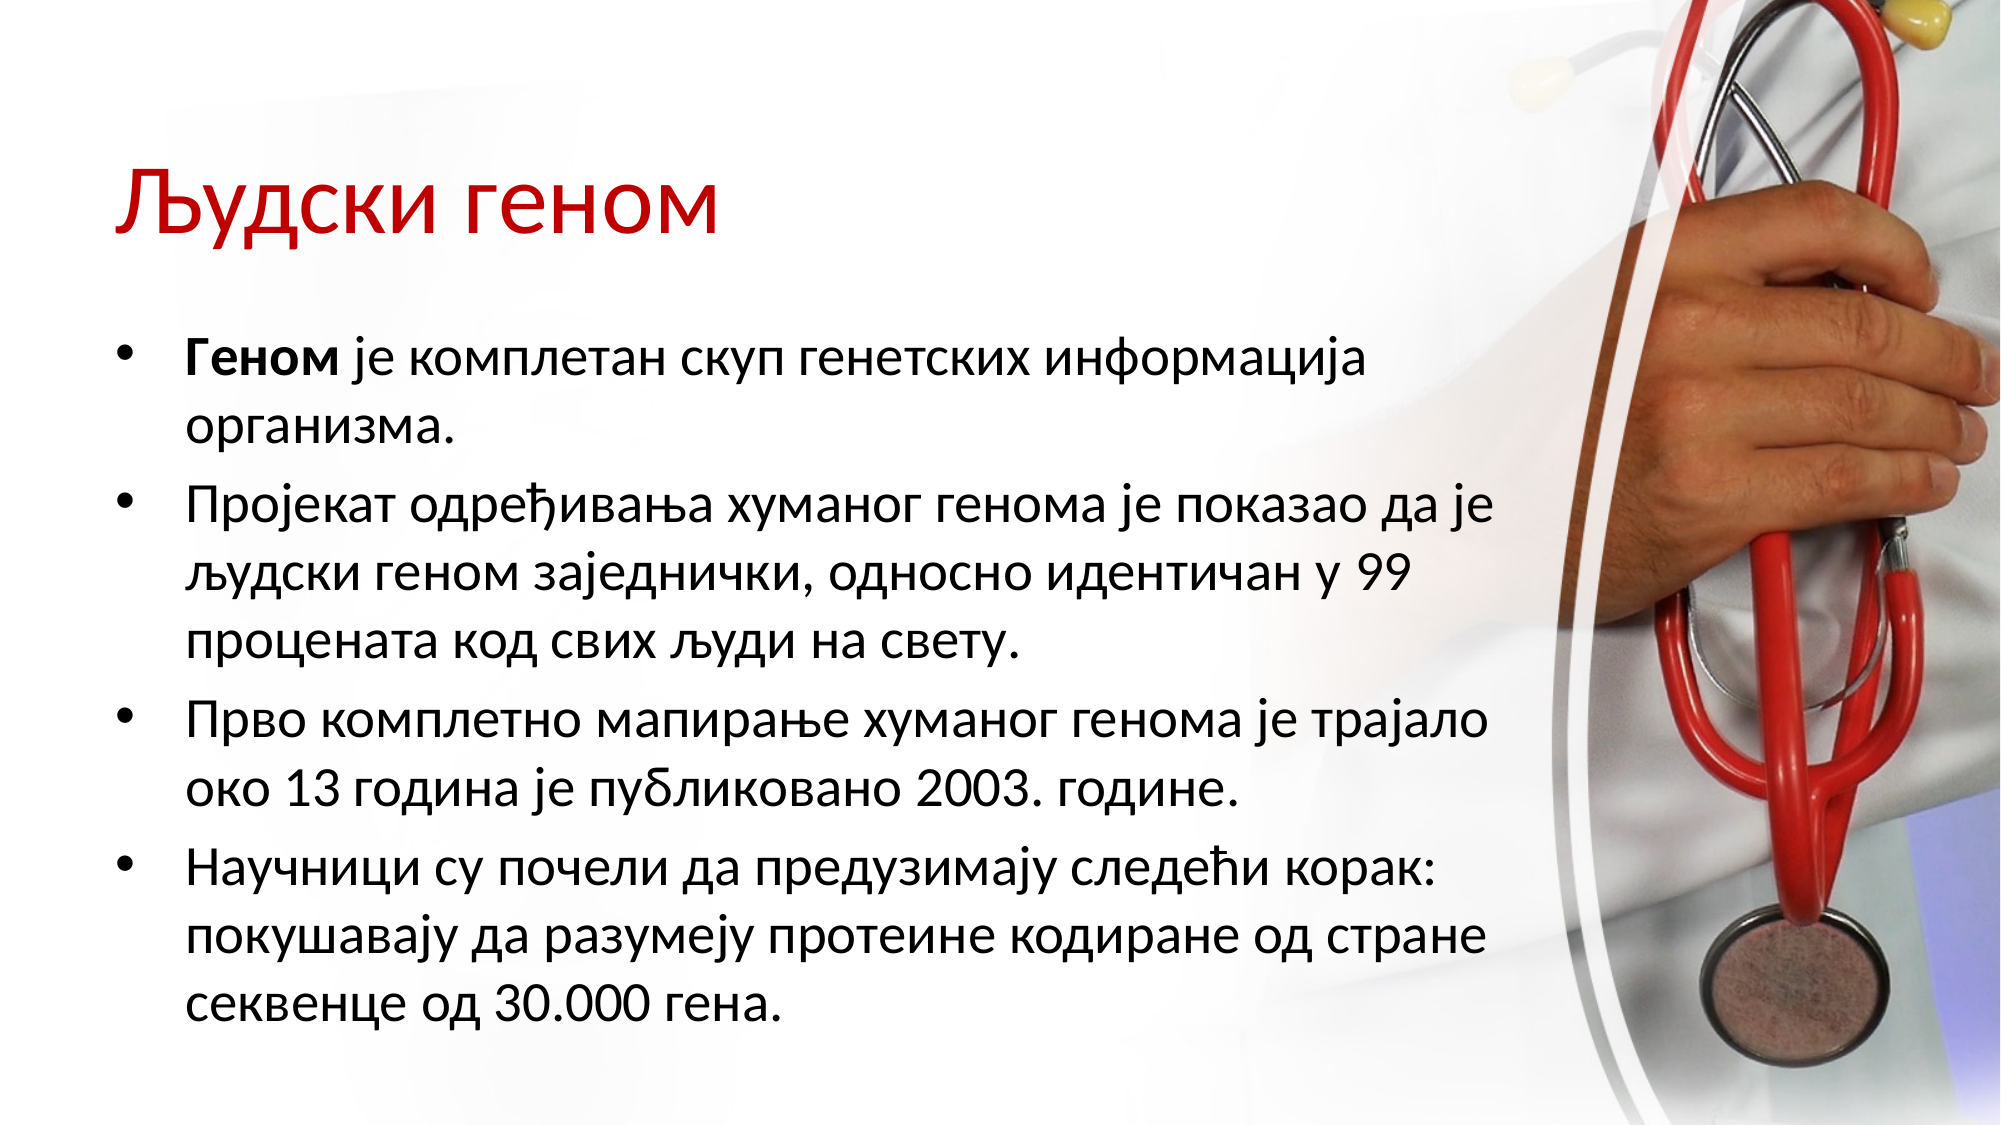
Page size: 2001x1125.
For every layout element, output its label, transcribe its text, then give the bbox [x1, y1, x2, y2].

title Људски геном [99, 110, 1540, 278]
picture [0, 0, 2001, 1125]
list Геном је комплетан скуп генетских информација организма. Пројекат одређивања хуманог генома је показао да је људски геном заједнички, односно идентичан у 99 процената код свих људи на свету. Прво комплетно мапирање хуманог генома је трајало око 13 година је публиковано 2003. године. Научници су почели да предузимају следећи корак: покушавају да разумеју протеине кодиране од стране секвенце од 30.000​ гена. [100, 310, 1537, 1043]
